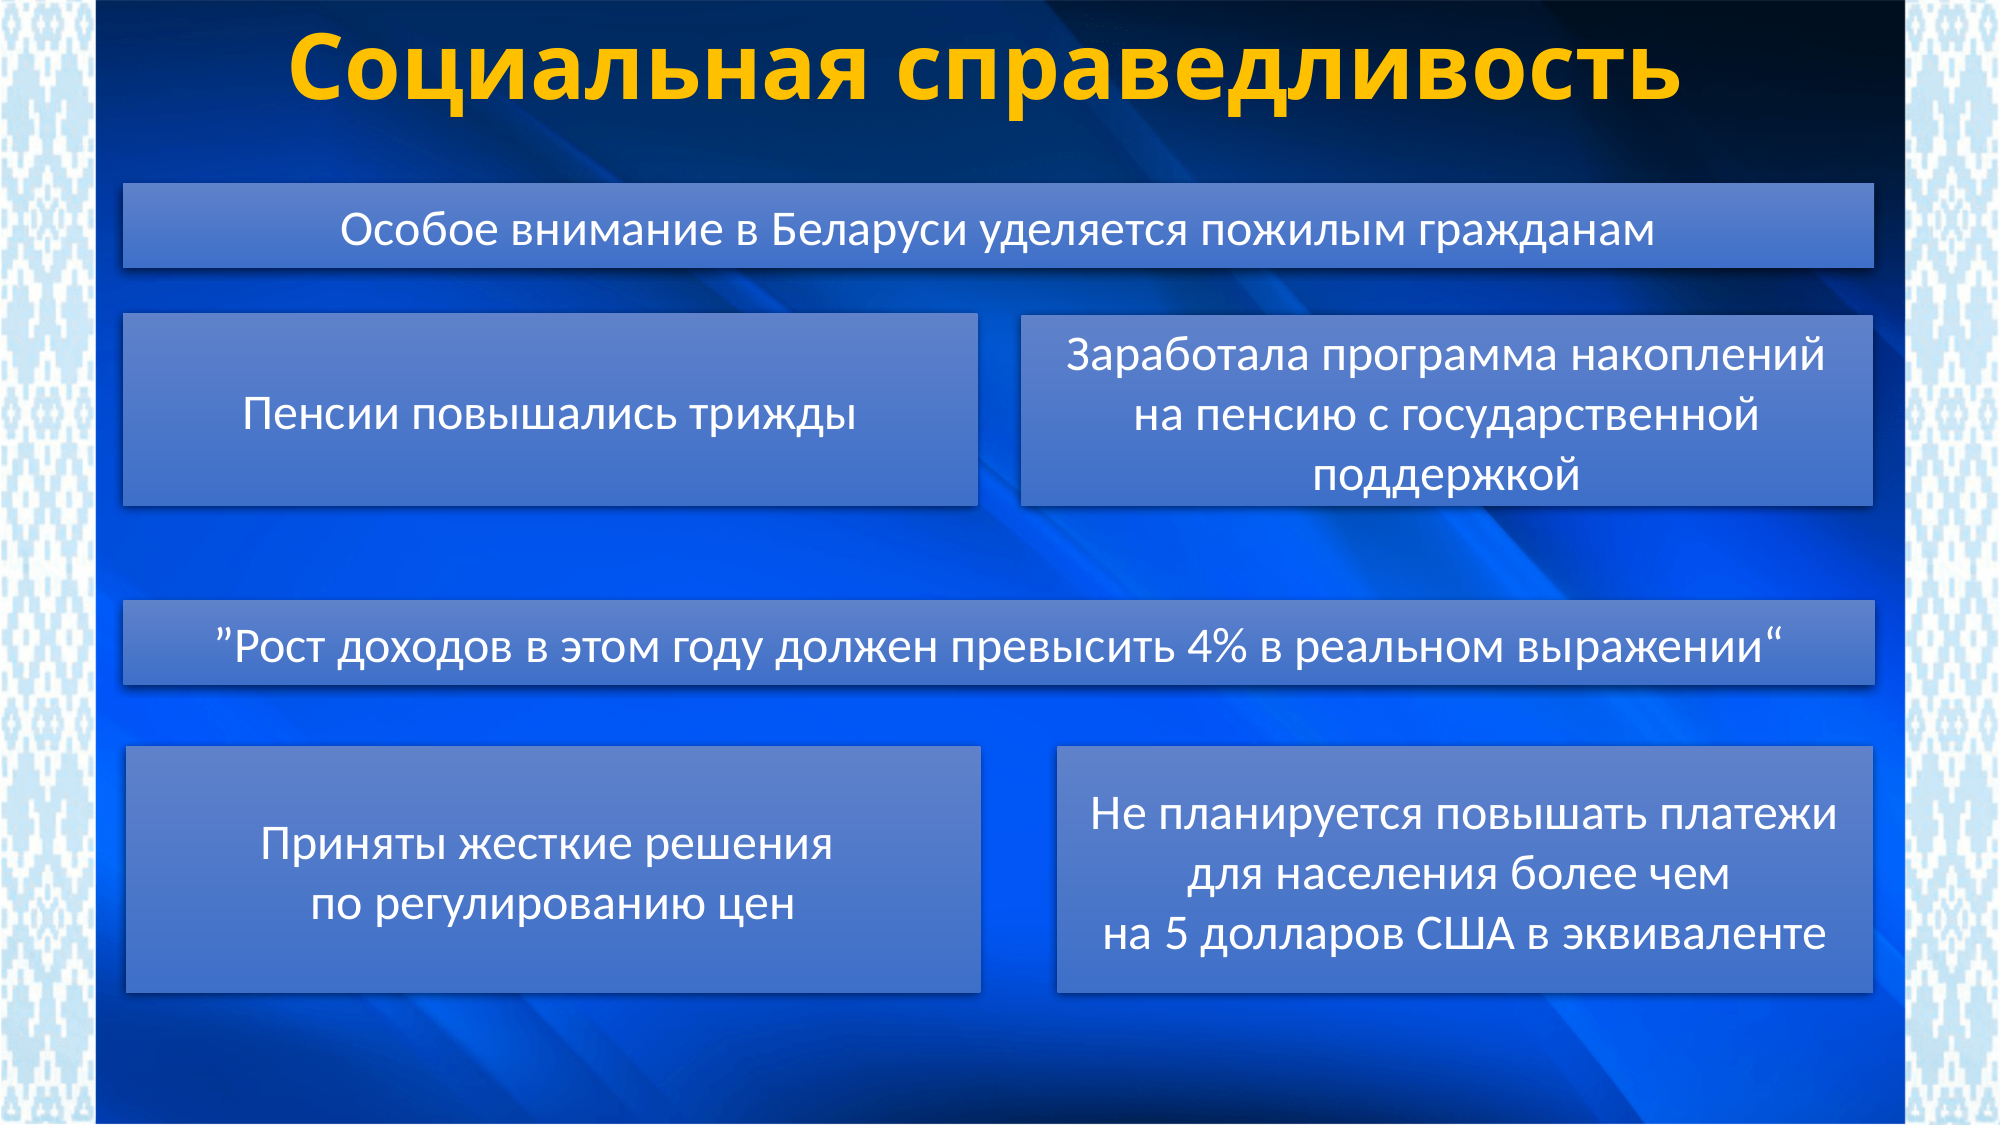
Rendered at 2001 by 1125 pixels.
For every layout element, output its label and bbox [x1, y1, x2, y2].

list [0, 0, 2000, 1125]
